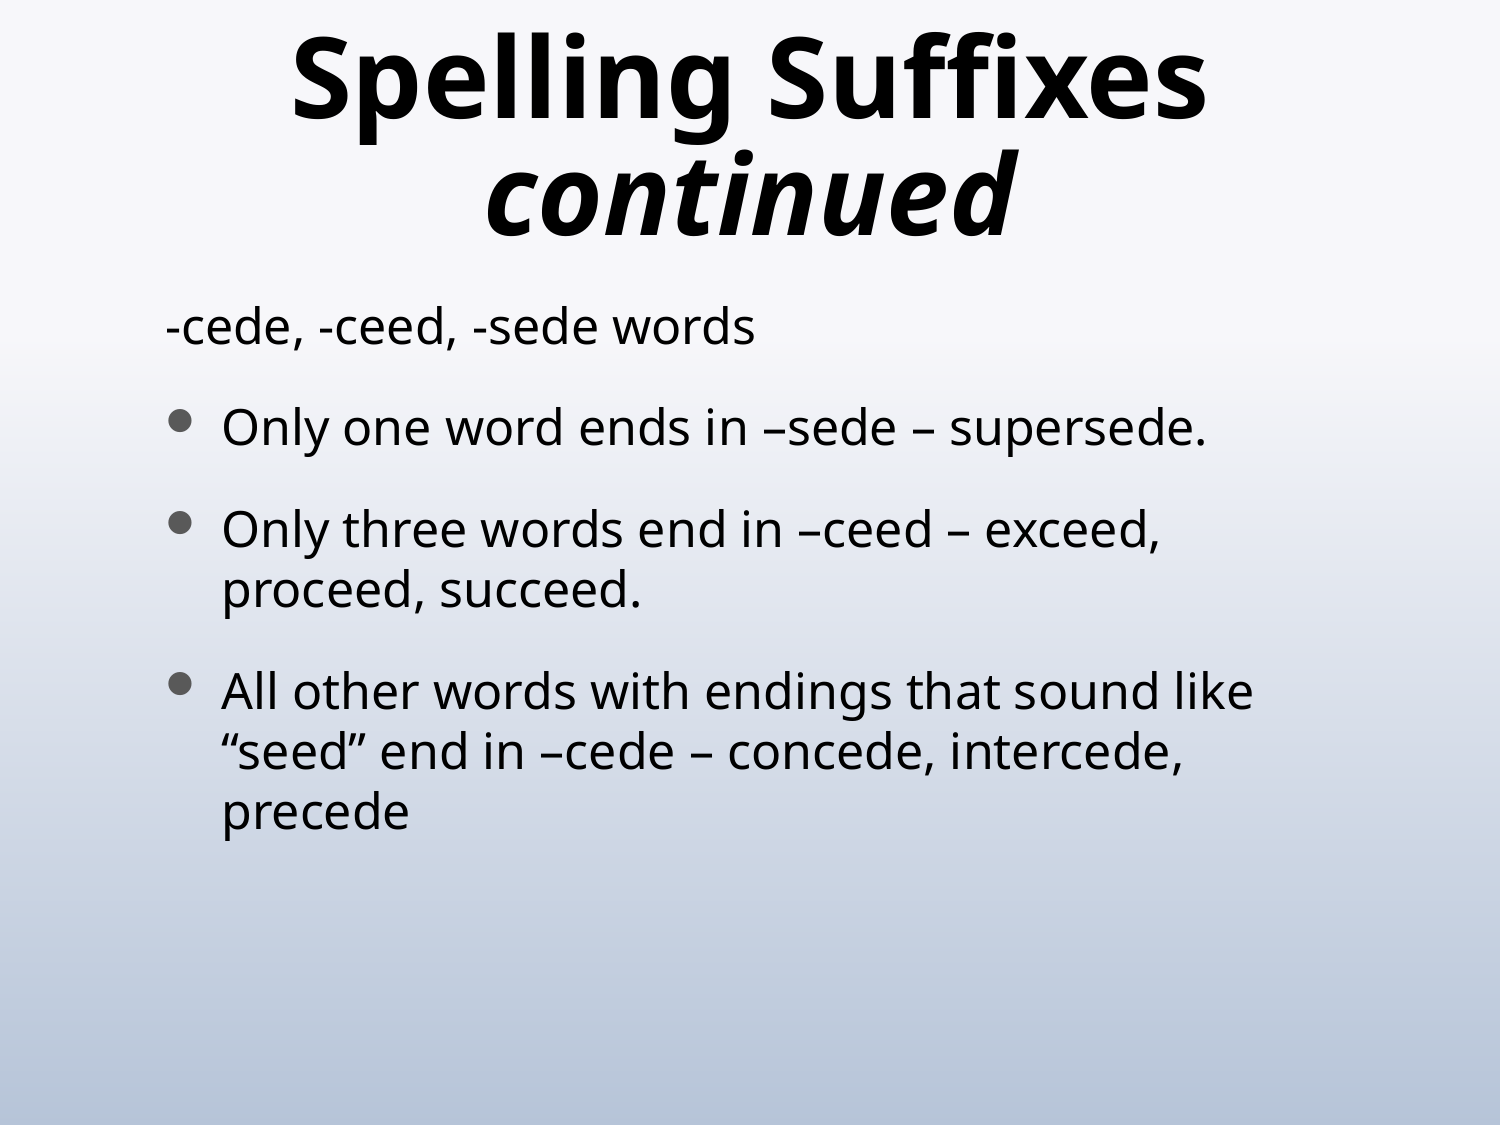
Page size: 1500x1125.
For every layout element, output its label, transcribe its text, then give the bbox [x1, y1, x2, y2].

title Spelling Suffixes continued [150, 37, 1350, 245]
list -cede, -ceed, -sede words Only one word ends in –sede – supersede. Only three words end in –ceed – exceed, proceed, succeed. All other words with endings that sound like “seed” end in –cede – concede, intercede, precede [150, 286, 1350, 993]
